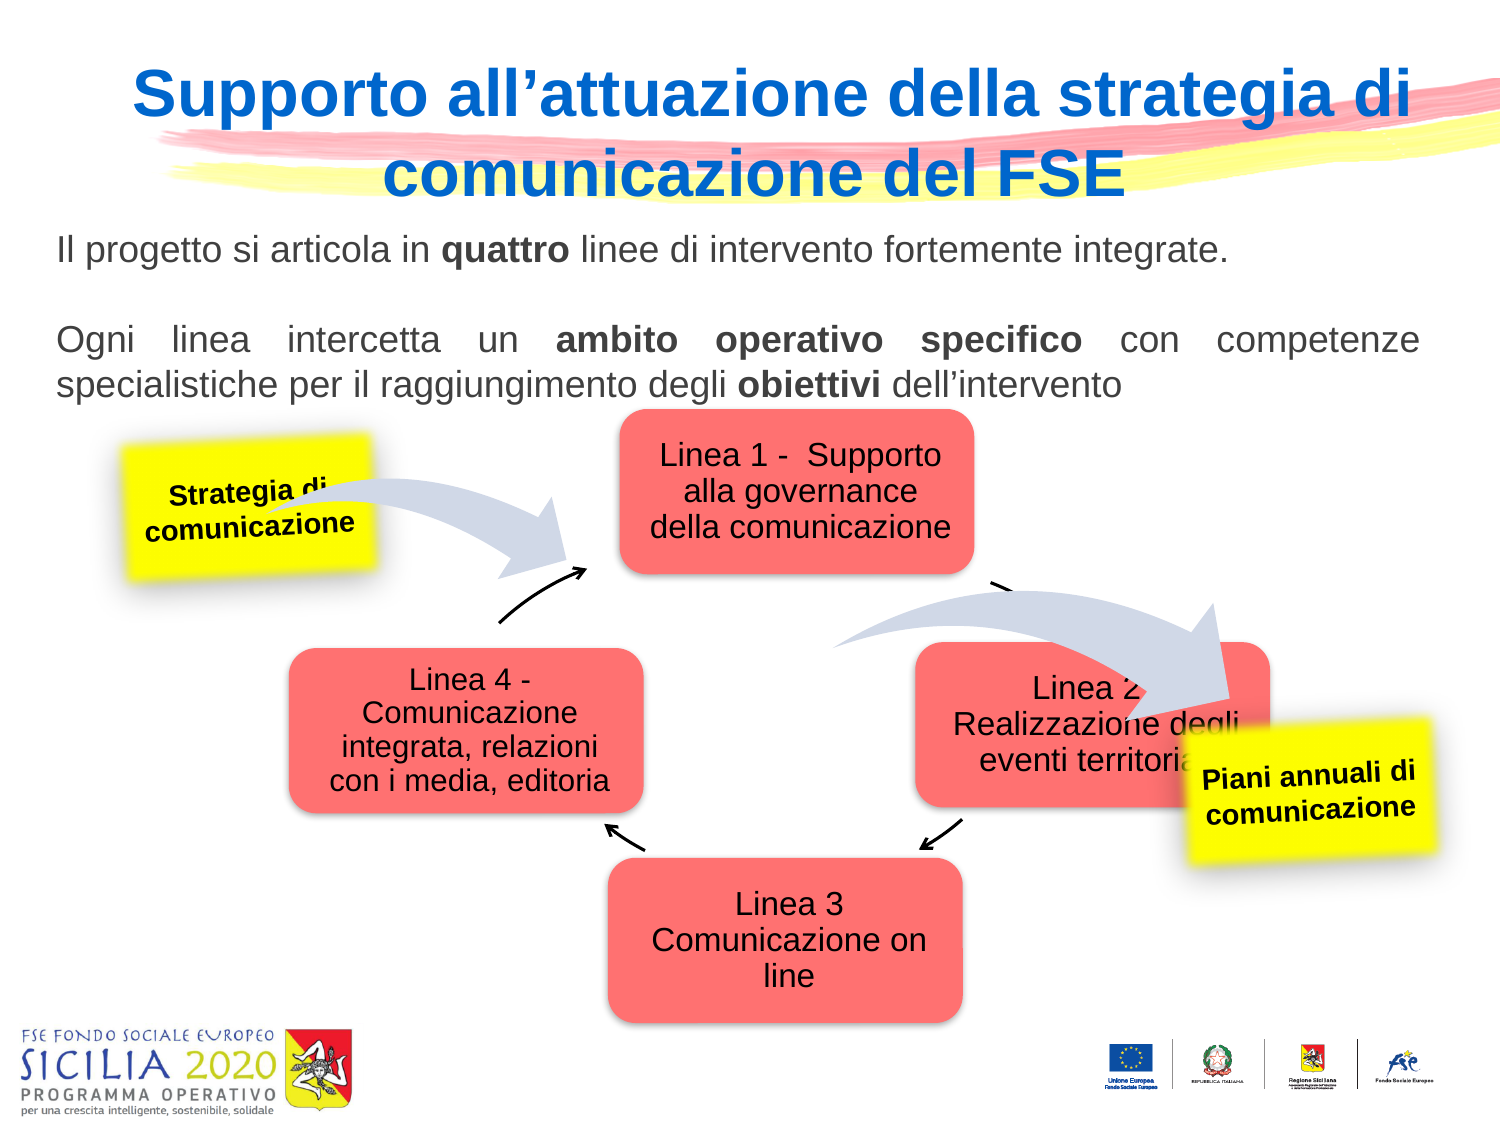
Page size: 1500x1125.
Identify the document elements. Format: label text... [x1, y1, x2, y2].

text_box Strategia di comunicazione [128, 446, 235, 576]
picture [17, 1023, 364, 1118]
text_box Piani annuali di comunicazione [1334, 724, 1432, 853]
text_box Il progetto si articola in quattro linee di intervento fortemente integrate. Ogni linea intercetta un ambito operativo specifico con competenze specialistiche per il raggiungimento degli obiettivi dell’intervento [41, 217, 1436, 373]
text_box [241, 396, 1329, 1059]
text_box [41, 373, 1317, 402]
